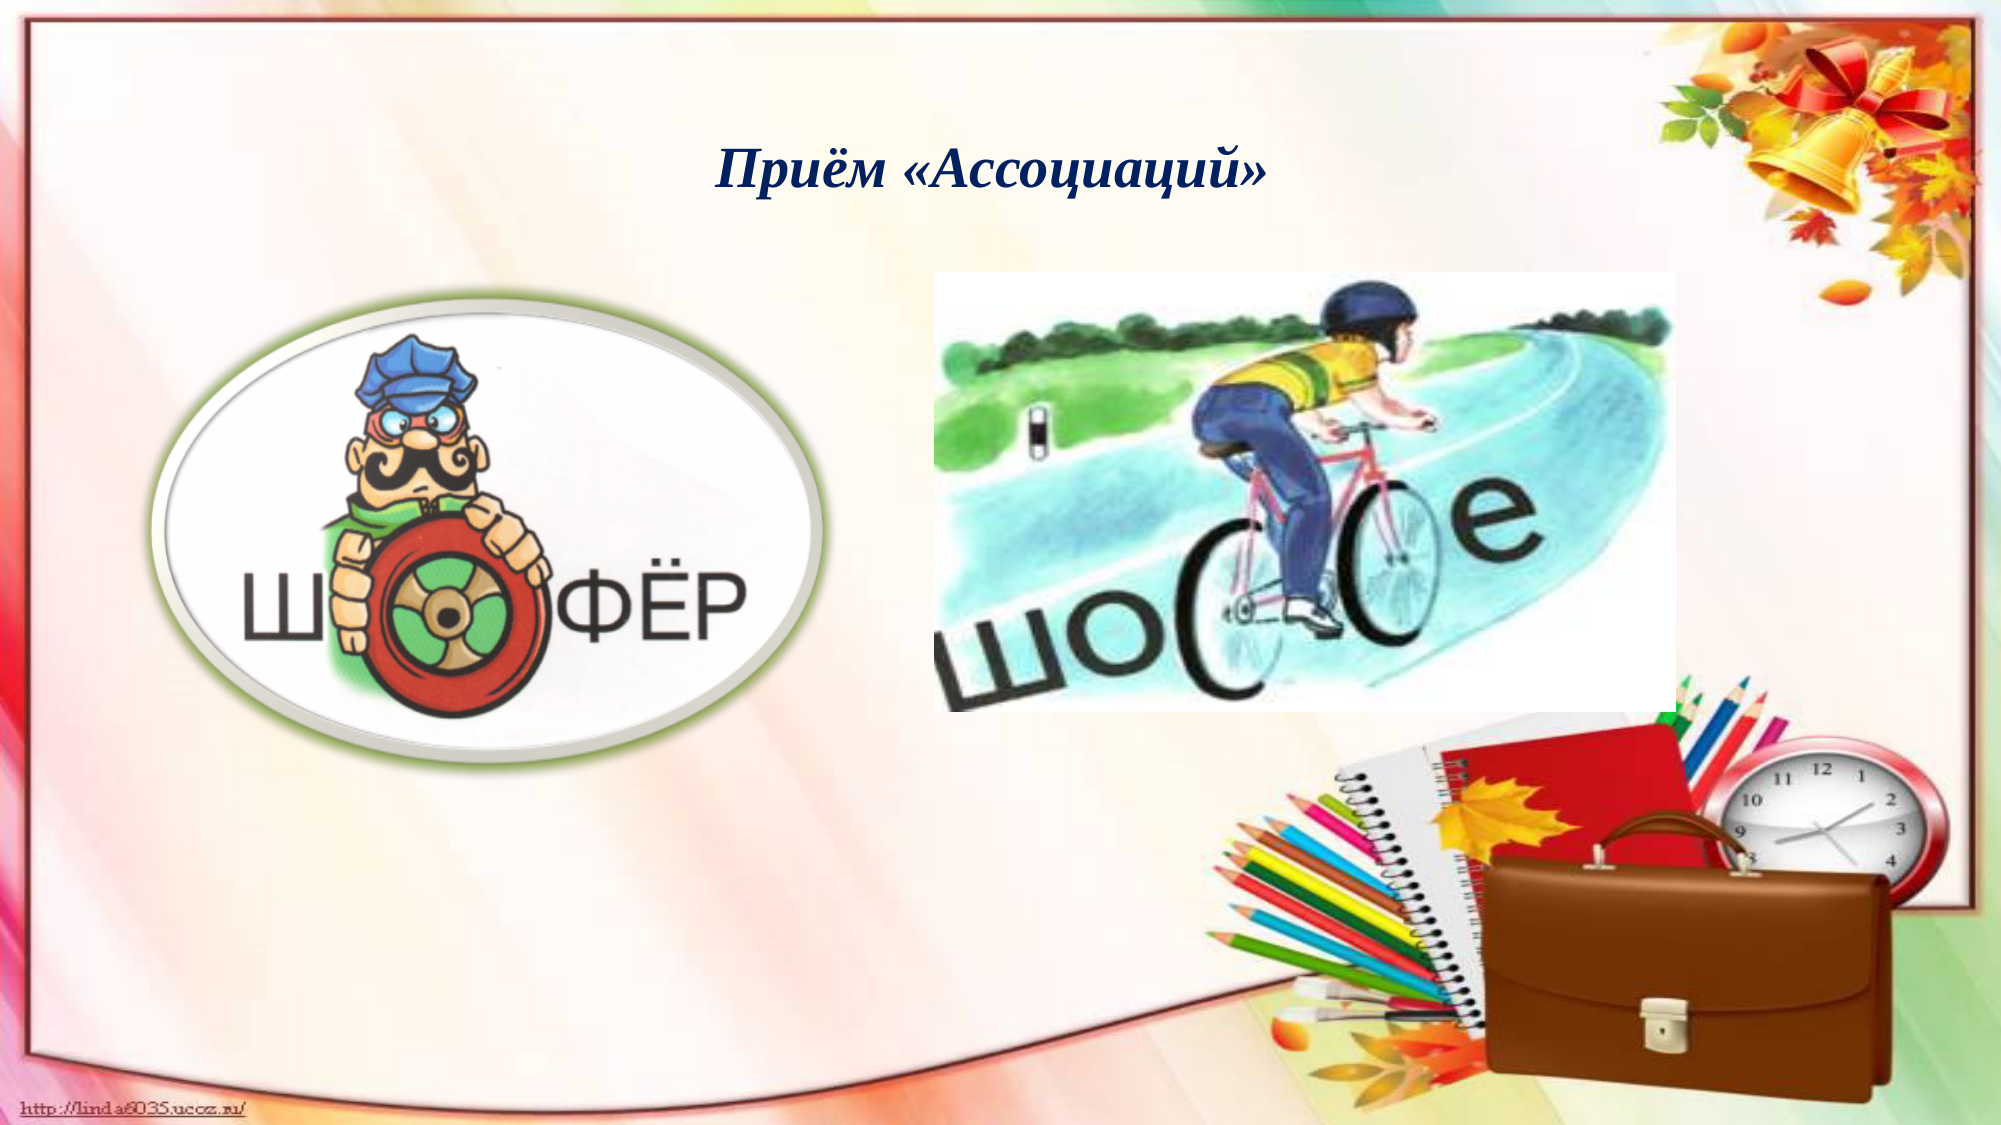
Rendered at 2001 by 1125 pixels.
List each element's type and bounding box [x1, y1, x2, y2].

picture [0, 0, 2000, 1125]
list [122, 265, 853, 798]
